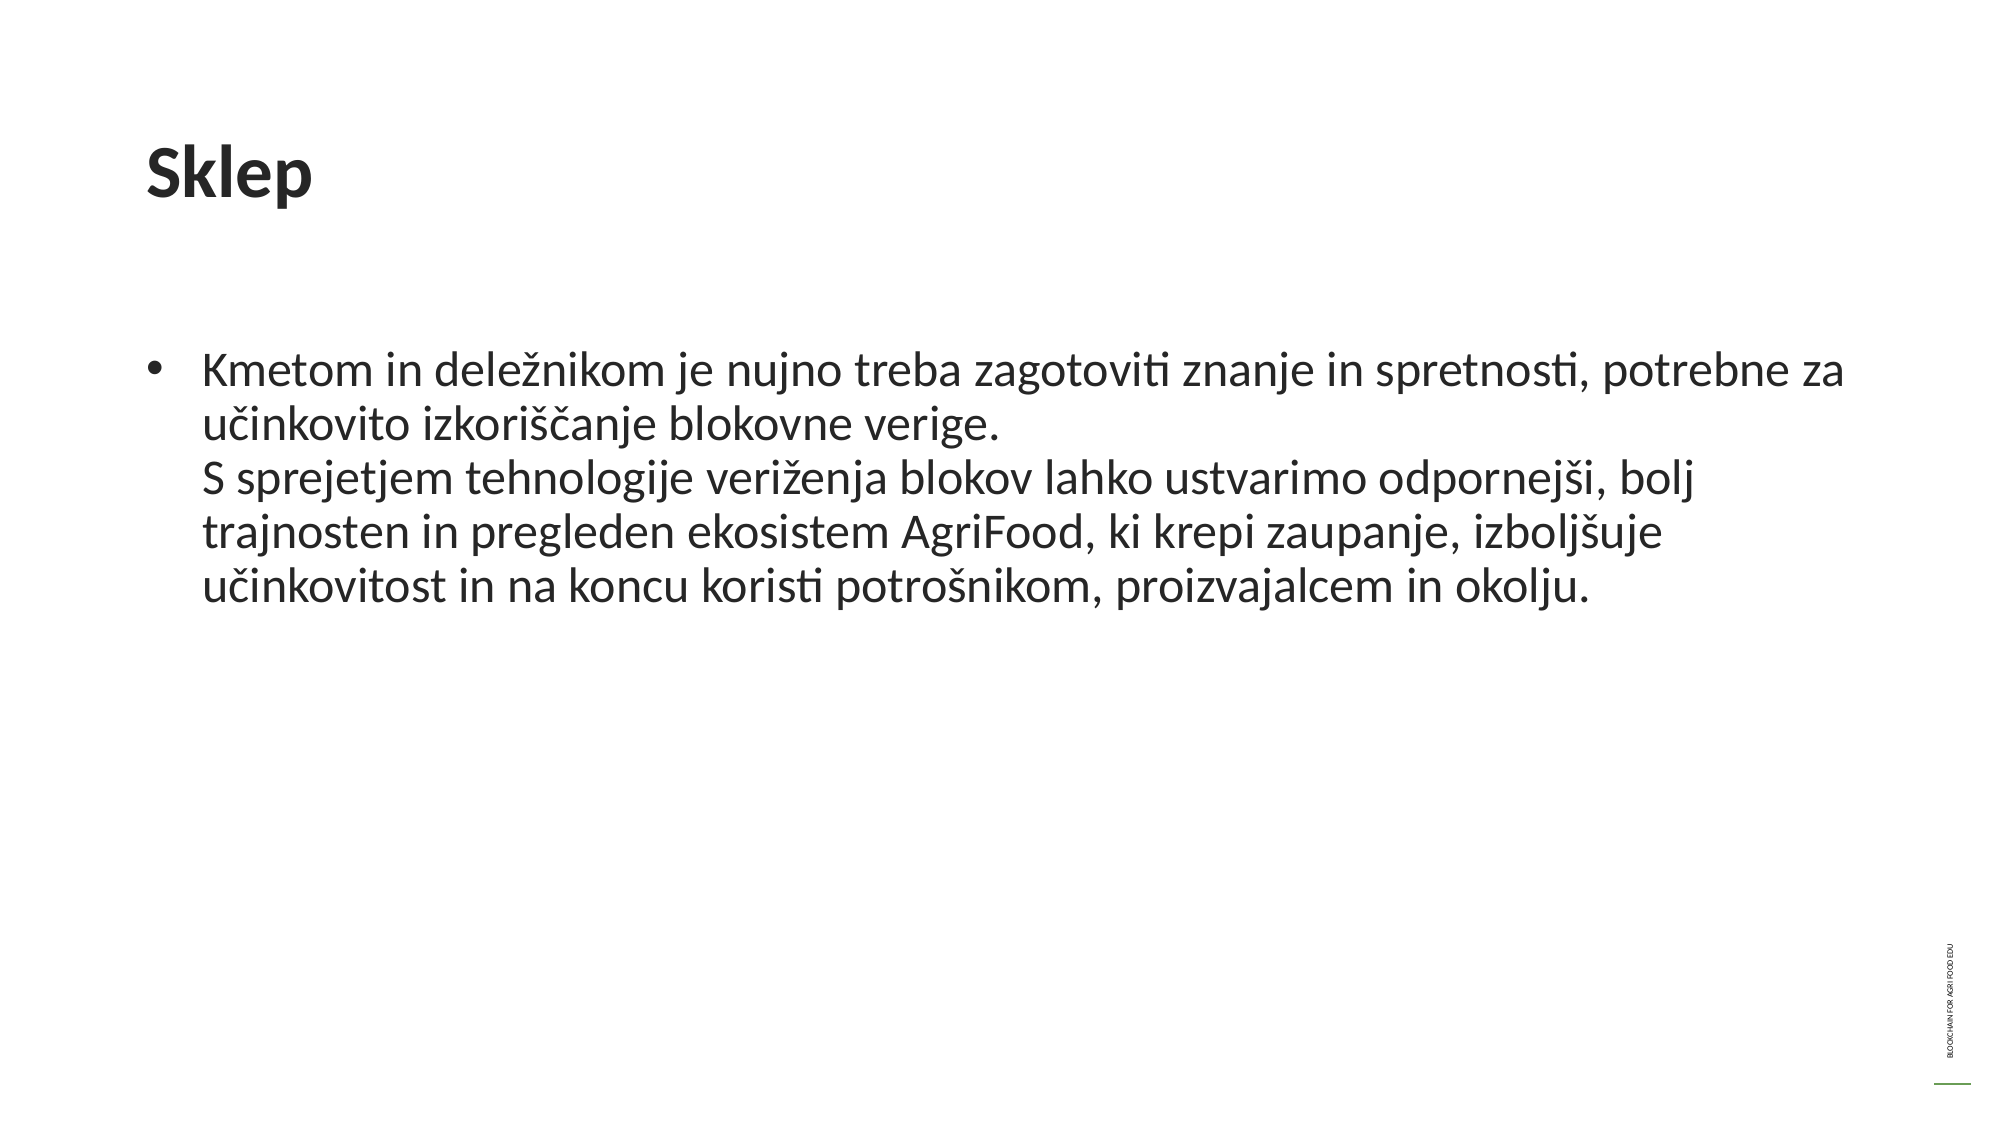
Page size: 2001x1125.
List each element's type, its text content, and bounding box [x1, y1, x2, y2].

list Kmetom in deležnikom je nujno treba zagotoviti znanje in spretnosti, potrebne za učinkovito izkoriščanje blokovne verige. S sprejetjem tehnologije veriženja blokov lahko ustvarimo odpornejši, bolj trajnosten in pregleden ekosistem AgriFood, ki krepi zaupanje, izboljšuje učinkovitost in na koncu koristi potrošnikom, proizvajalcem in okolju. [130, 335, 1869, 968]
list Sklep [130, 124, 1869, 257]
